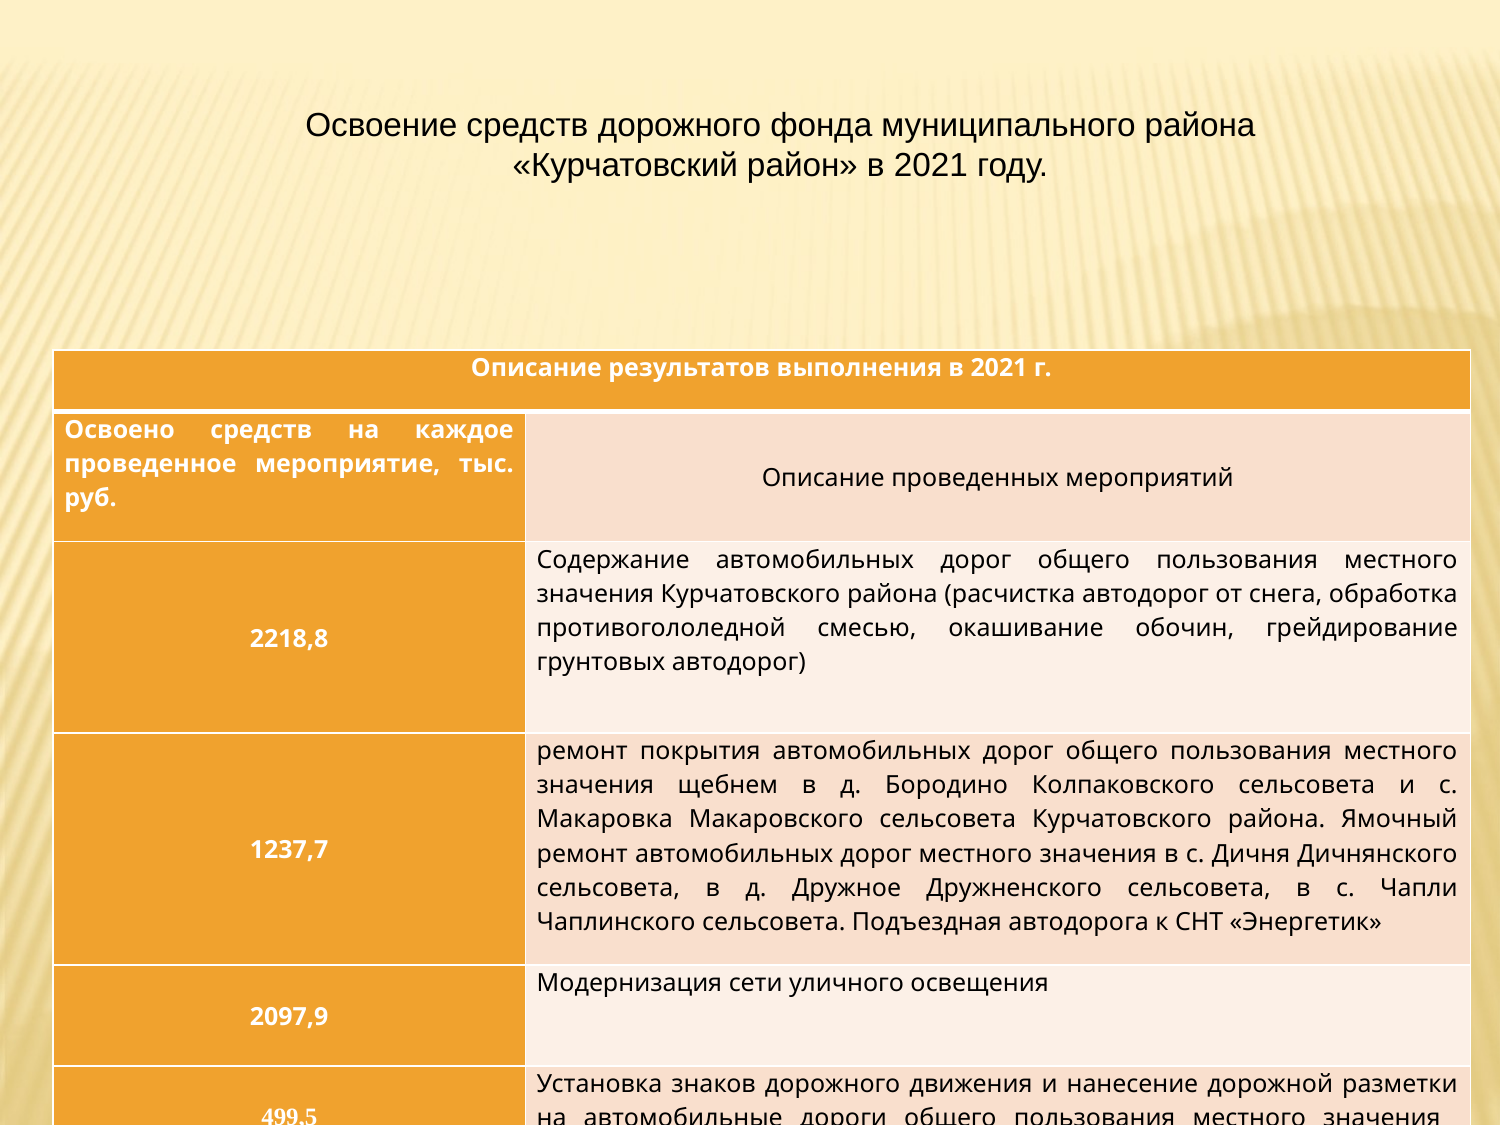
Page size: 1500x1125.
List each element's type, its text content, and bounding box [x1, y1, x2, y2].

table_cell 2097,9 [54, 966, 525, 1065]
table_header Описание результатов выполнения в 2021 г. [54, 351, 1470, 409]
table_cell 1237,7 [54, 734, 525, 964]
picture [0, 0, 1500, 1125]
table_cell Содержание автомобильных дорог общего пользования местного значения Курчатовского района (расчистка автодорог от снега, обработка противогололедной смесью, окашивание обочин, грейдирование грунтовых автодорог) [526, 542, 1470, 732]
table_cell Описание проведенных мероприятий [526, 414, 1470, 541]
table_cell Установка знаков дорожного движения и нанесение дорожной разметки на автомобильные дороги общего пользования местного значения Курчатовского района [526, 1067, 1470, 1125]
text_box Освоение средств дорожного фонда муниципального района «Курчатовский район» в 2021 году. [100, 16, 1388, 231]
table_cell ремонт покрытия автомобильных дорог общего пользования местного значения щебнем в д. Бородино Колпаковского сельсовета и с. Макаровка Макаровского сельсовета Курчатовского района. Ямочный ремонт автомобильных дорог местного значения в с. Дичня Дичнянского сельсовета, в д. Дружное Дружненского сельсовета, в с. Чапли Чаплинского сельсовета. Подъездная автодорога к СНТ «Энергетик» [526, 734, 1470, 964]
table_cell Модернизация сети уличного освещения [526, 966, 1470, 1065]
table_cell 2218,8 [54, 542, 525, 732]
table_cell Освоено средств на каждое проведенное мероприятие, тыс. руб. [54, 414, 525, 541]
table_cell 499,5 [54, 1067, 525, 1125]
